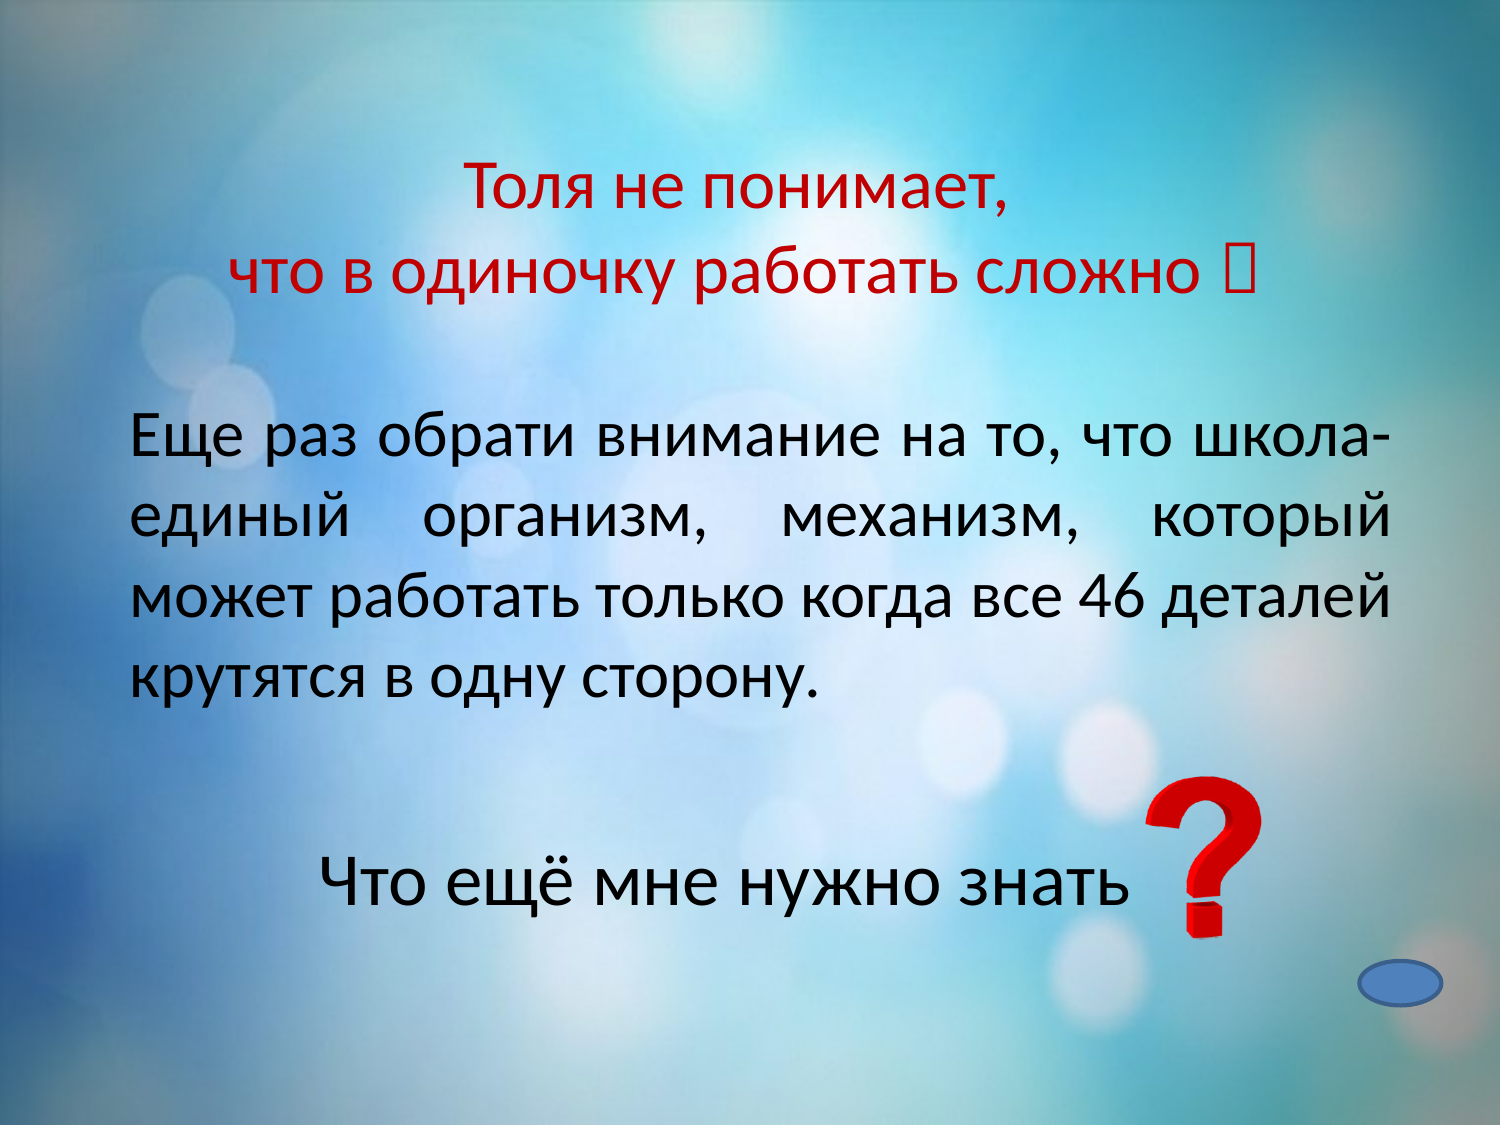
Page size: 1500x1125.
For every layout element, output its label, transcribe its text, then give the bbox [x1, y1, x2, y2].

title Толя не понимает, что в одиночку работать сложно  [70, 128, 1421, 317]
list Еще раз обрати внимание на то, что школа- единый организм, механизм, который может работать только когда все 46 деталей крутятся в одну сторону. Что ещё мне нужно знать [58, 199, 1409, 1039]
text_box [1357, 958, 1444, 1008]
picture [0, 0, 1500, 1125]
